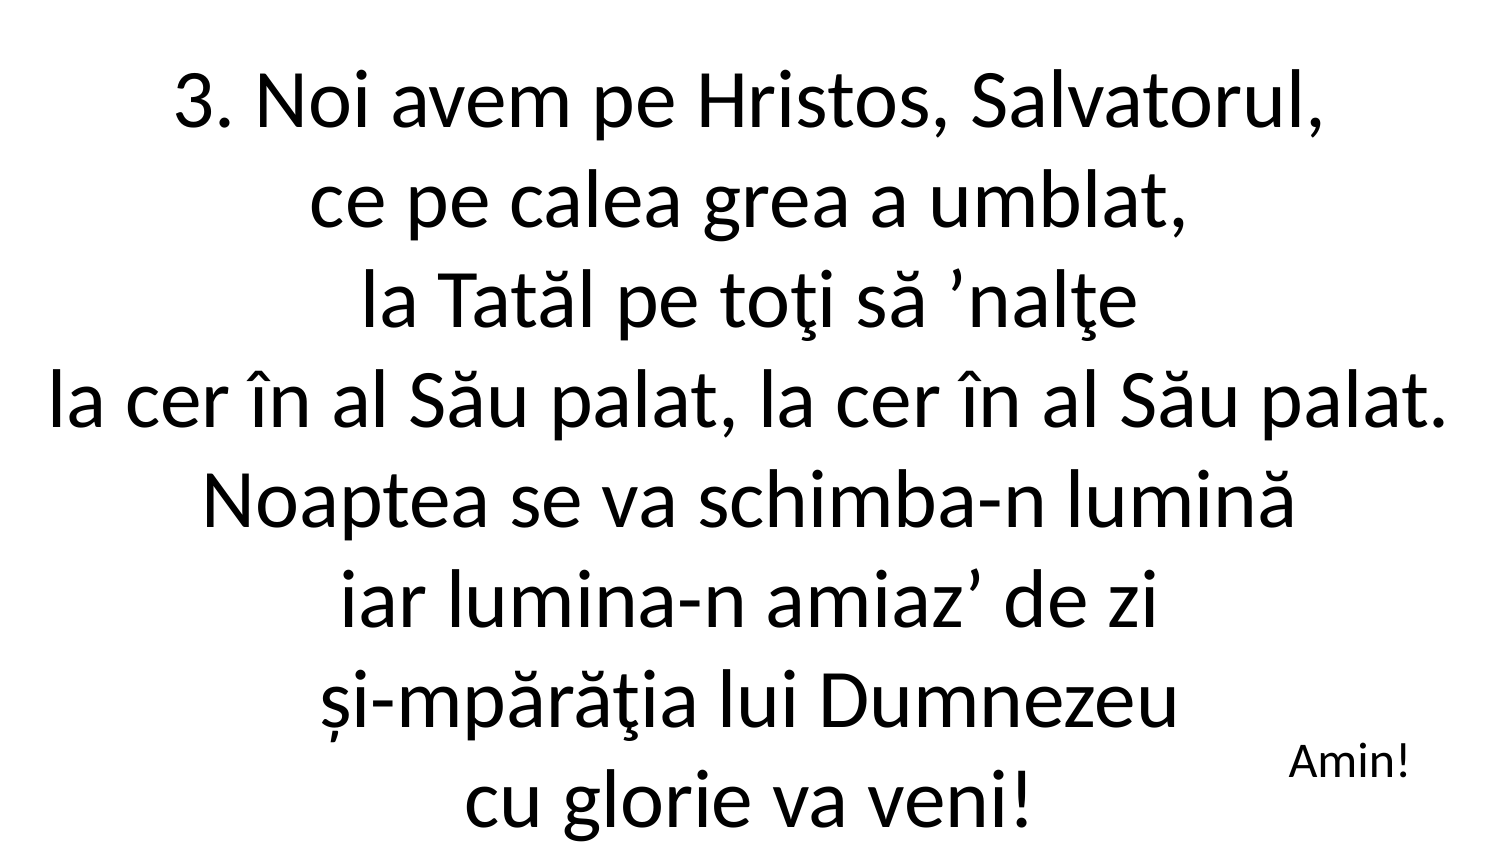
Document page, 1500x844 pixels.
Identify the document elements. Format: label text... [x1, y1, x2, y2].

text_box Amin! [1273, 674, 1427, 795]
text_box 3. Noi avem pe Hristos, Salvatorul, ce pe calea grea a umblat, la Tatăl pe toţi să ʼnalţe la cer în al Său palat, la cer în al Său palat. Noaptea se va schimba-n lumină iar lumina-n amiazʼ de zi și-mpărăţia lui Dumnezeu cu glorie va veni! [33, 0, 1467, 844]
